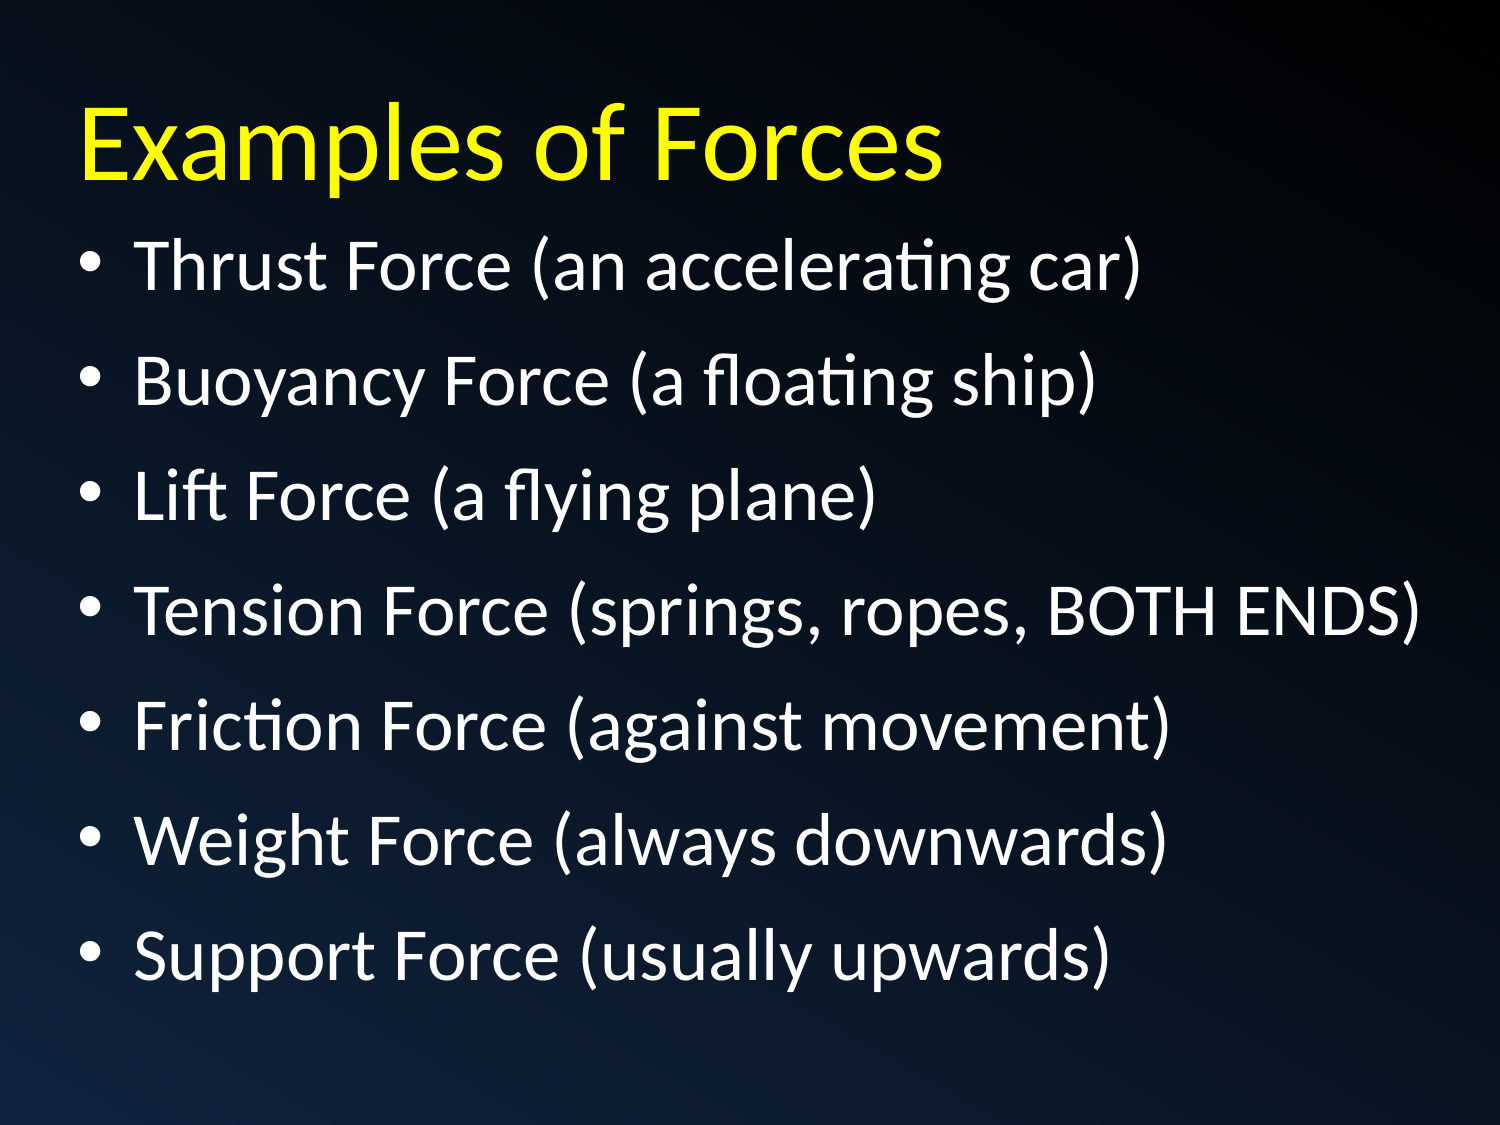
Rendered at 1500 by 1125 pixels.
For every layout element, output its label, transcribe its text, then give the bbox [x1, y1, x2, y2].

text_box Examples of Forces Thrust Force (an accelerating car) Buoyancy Force (a floating ship) Lift Force (a flying plane) Tension Force (springs, ropes, BOTH ENDS) Friction Force (against movement) Weight Force (always downwards) Support Force (usually upwards) [62, 60, 1475, 1003]
